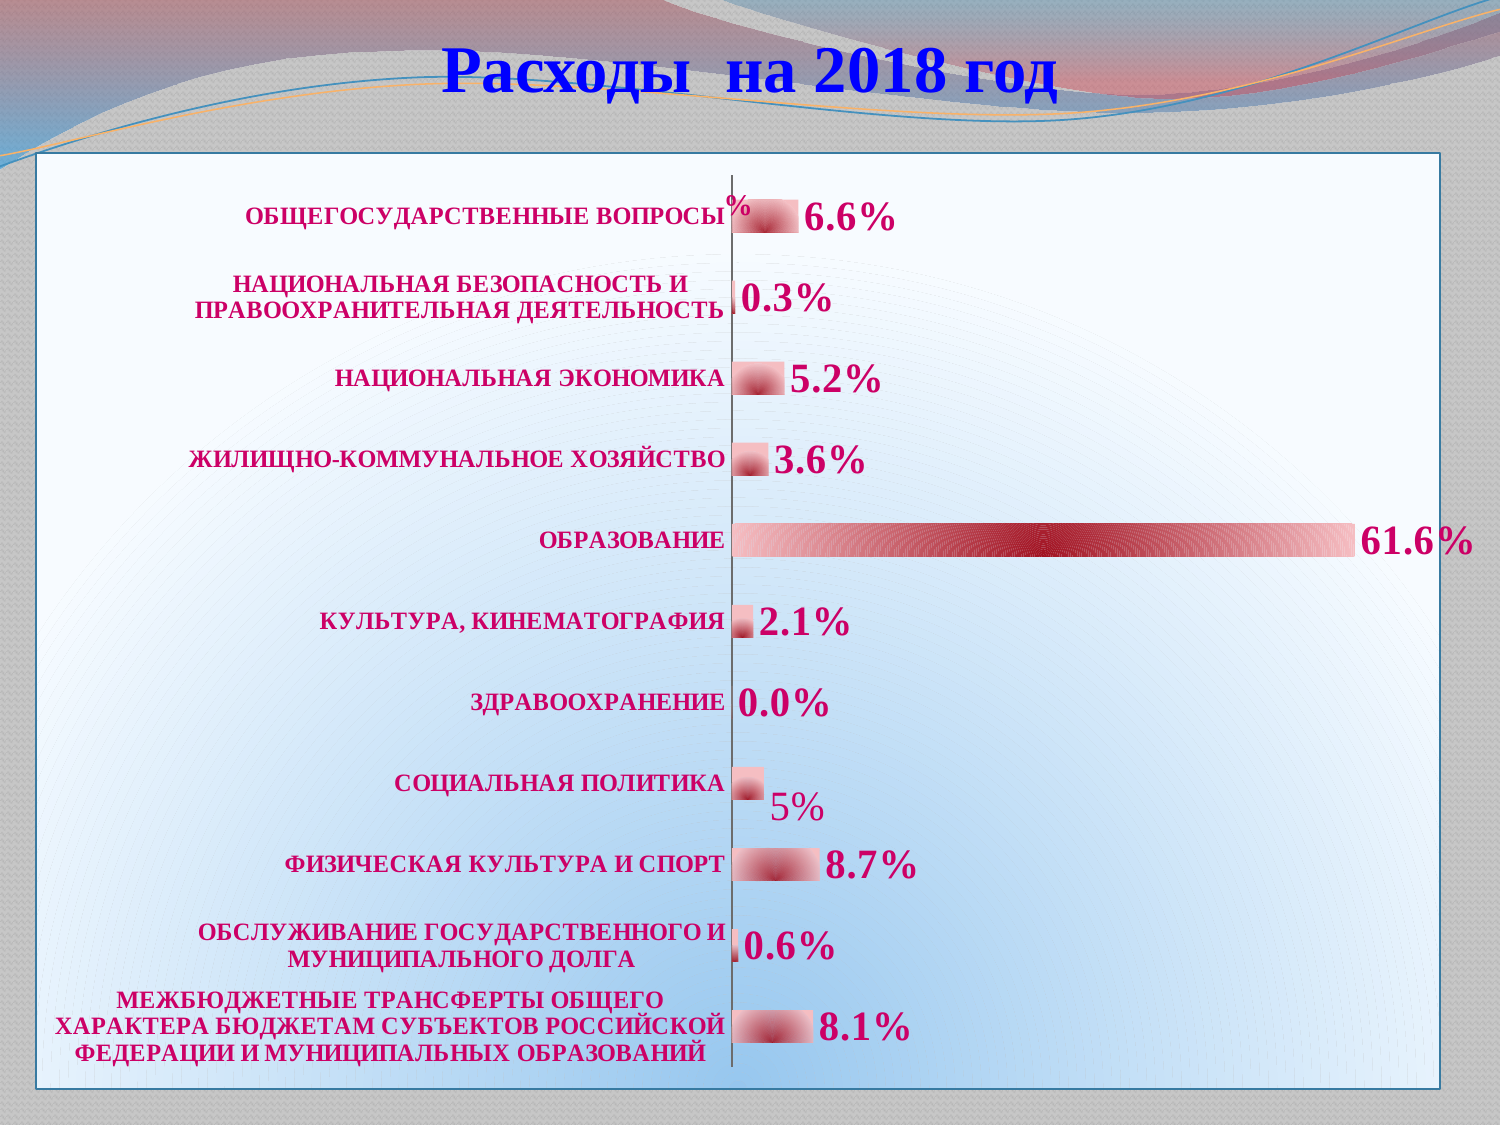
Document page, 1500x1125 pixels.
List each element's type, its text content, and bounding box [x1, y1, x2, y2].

title Расходы на 2018 год [0, 35, 1500, 106]
chart [34, 152, 1477, 1091]
